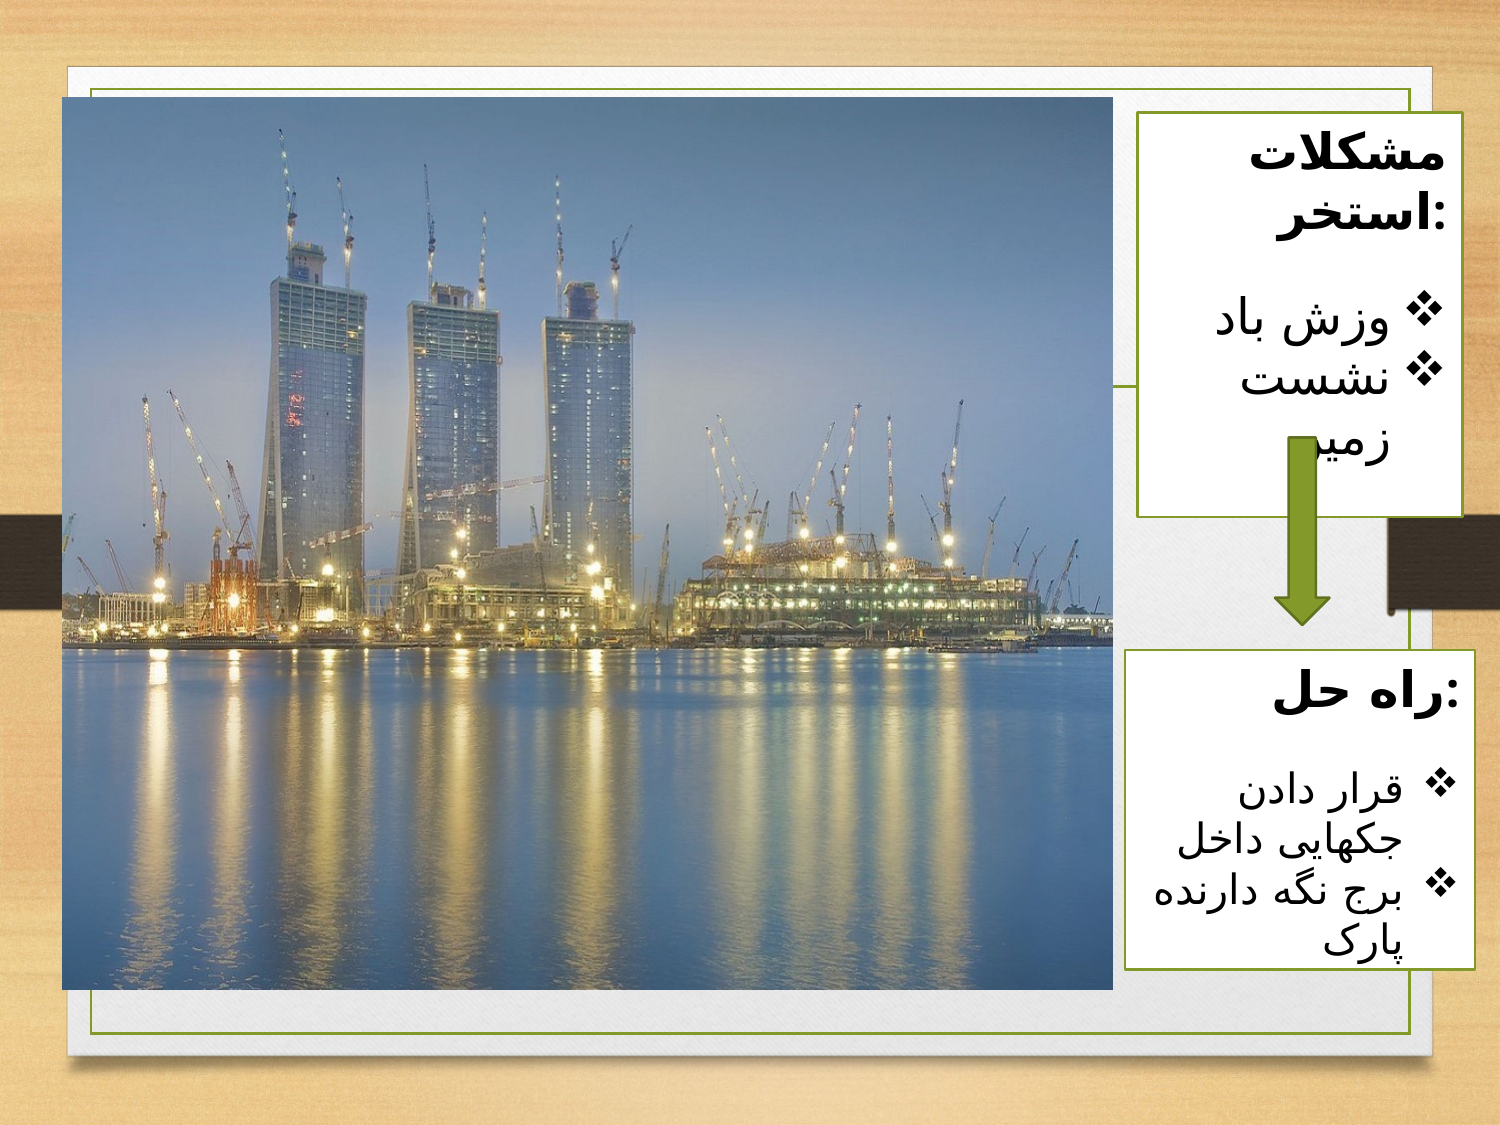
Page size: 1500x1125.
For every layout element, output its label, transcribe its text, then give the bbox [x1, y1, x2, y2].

text_box [1273, 436, 1331, 626]
text_box مشکلات استخر: وزش باد نشست زمین [1136, 111, 1464, 518]
picture [0, 0, 1500, 1125]
text_box راه حل: قرار دادن جکهایی داخل برج نگه دارنده پارک [1124, 649, 1476, 971]
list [62, 97, 1113, 991]
